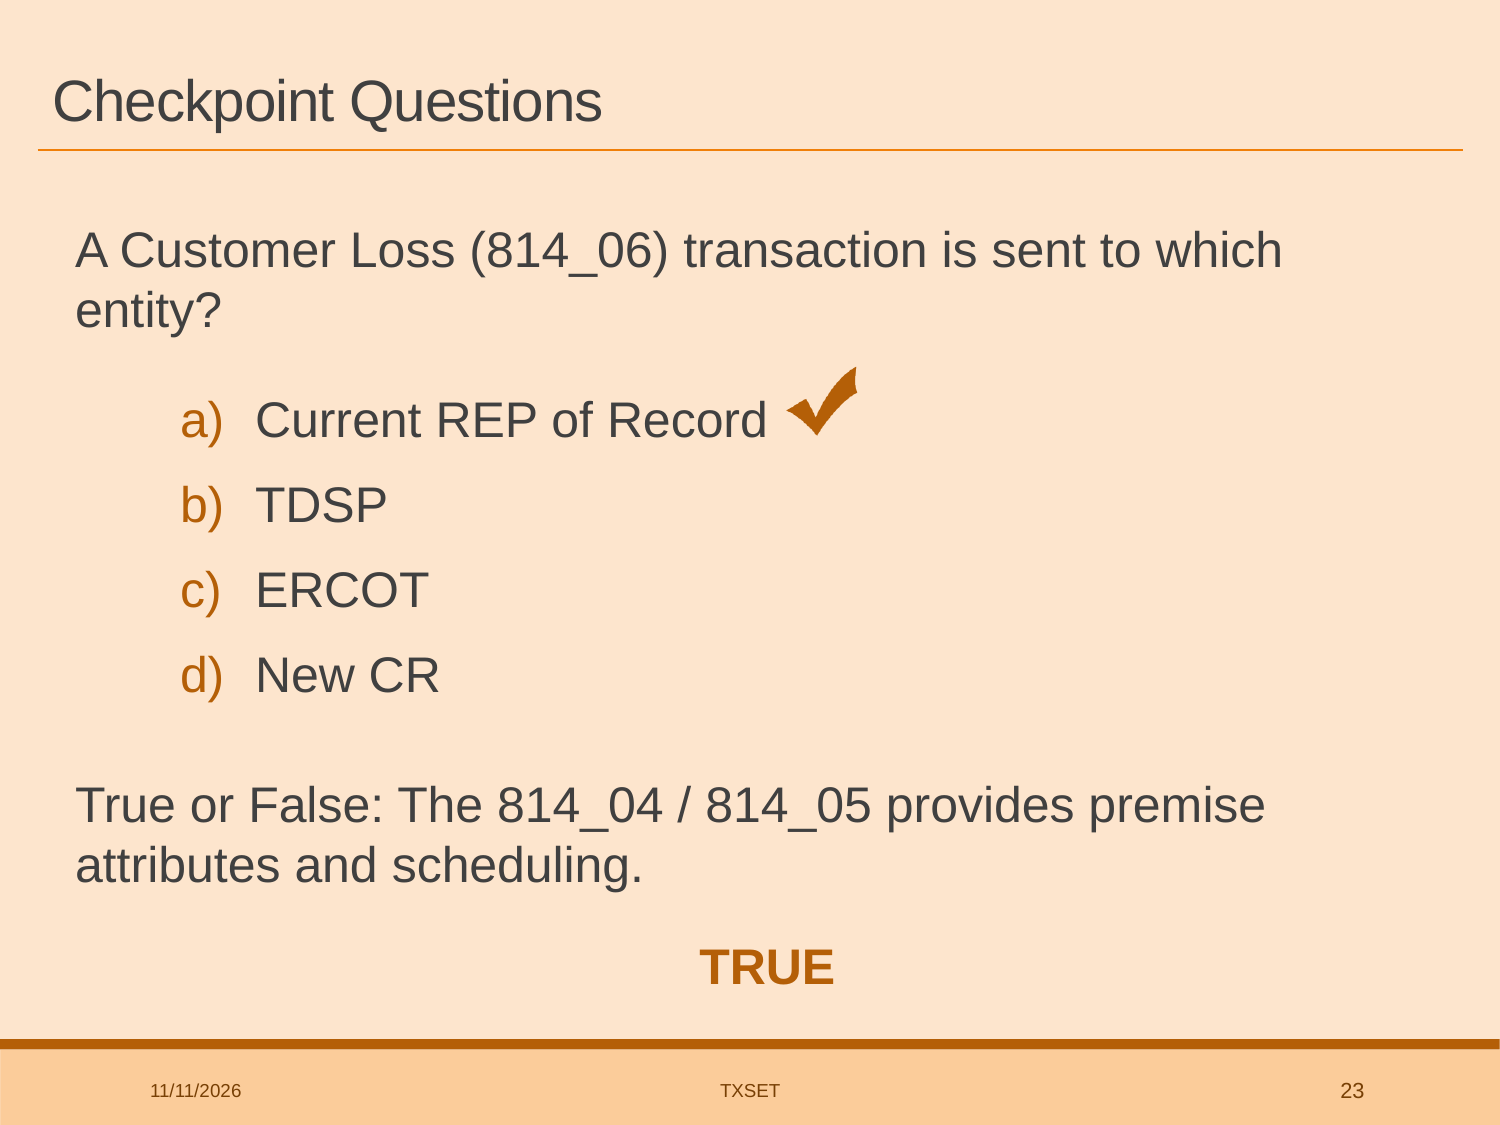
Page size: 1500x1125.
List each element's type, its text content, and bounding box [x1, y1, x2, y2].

slide_number 23 [1218, 1059, 1380, 1120]
footer TxSET [453, 1059, 1047, 1120]
picture [784, 364, 858, 438]
text_box True or False: The 814_04 / 814_05 provides premise attributes and scheduling. TRUE [74, 765, 1460, 1002]
text_box A Customer Loss (814_06) transaction is sent to which entity? Current REP of Record TDSP ERCOT New CR [74, 210, 1422, 731]
title Checkpoint Questions [37, 37, 1275, 141]
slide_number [135, 1059, 440, 1120]
